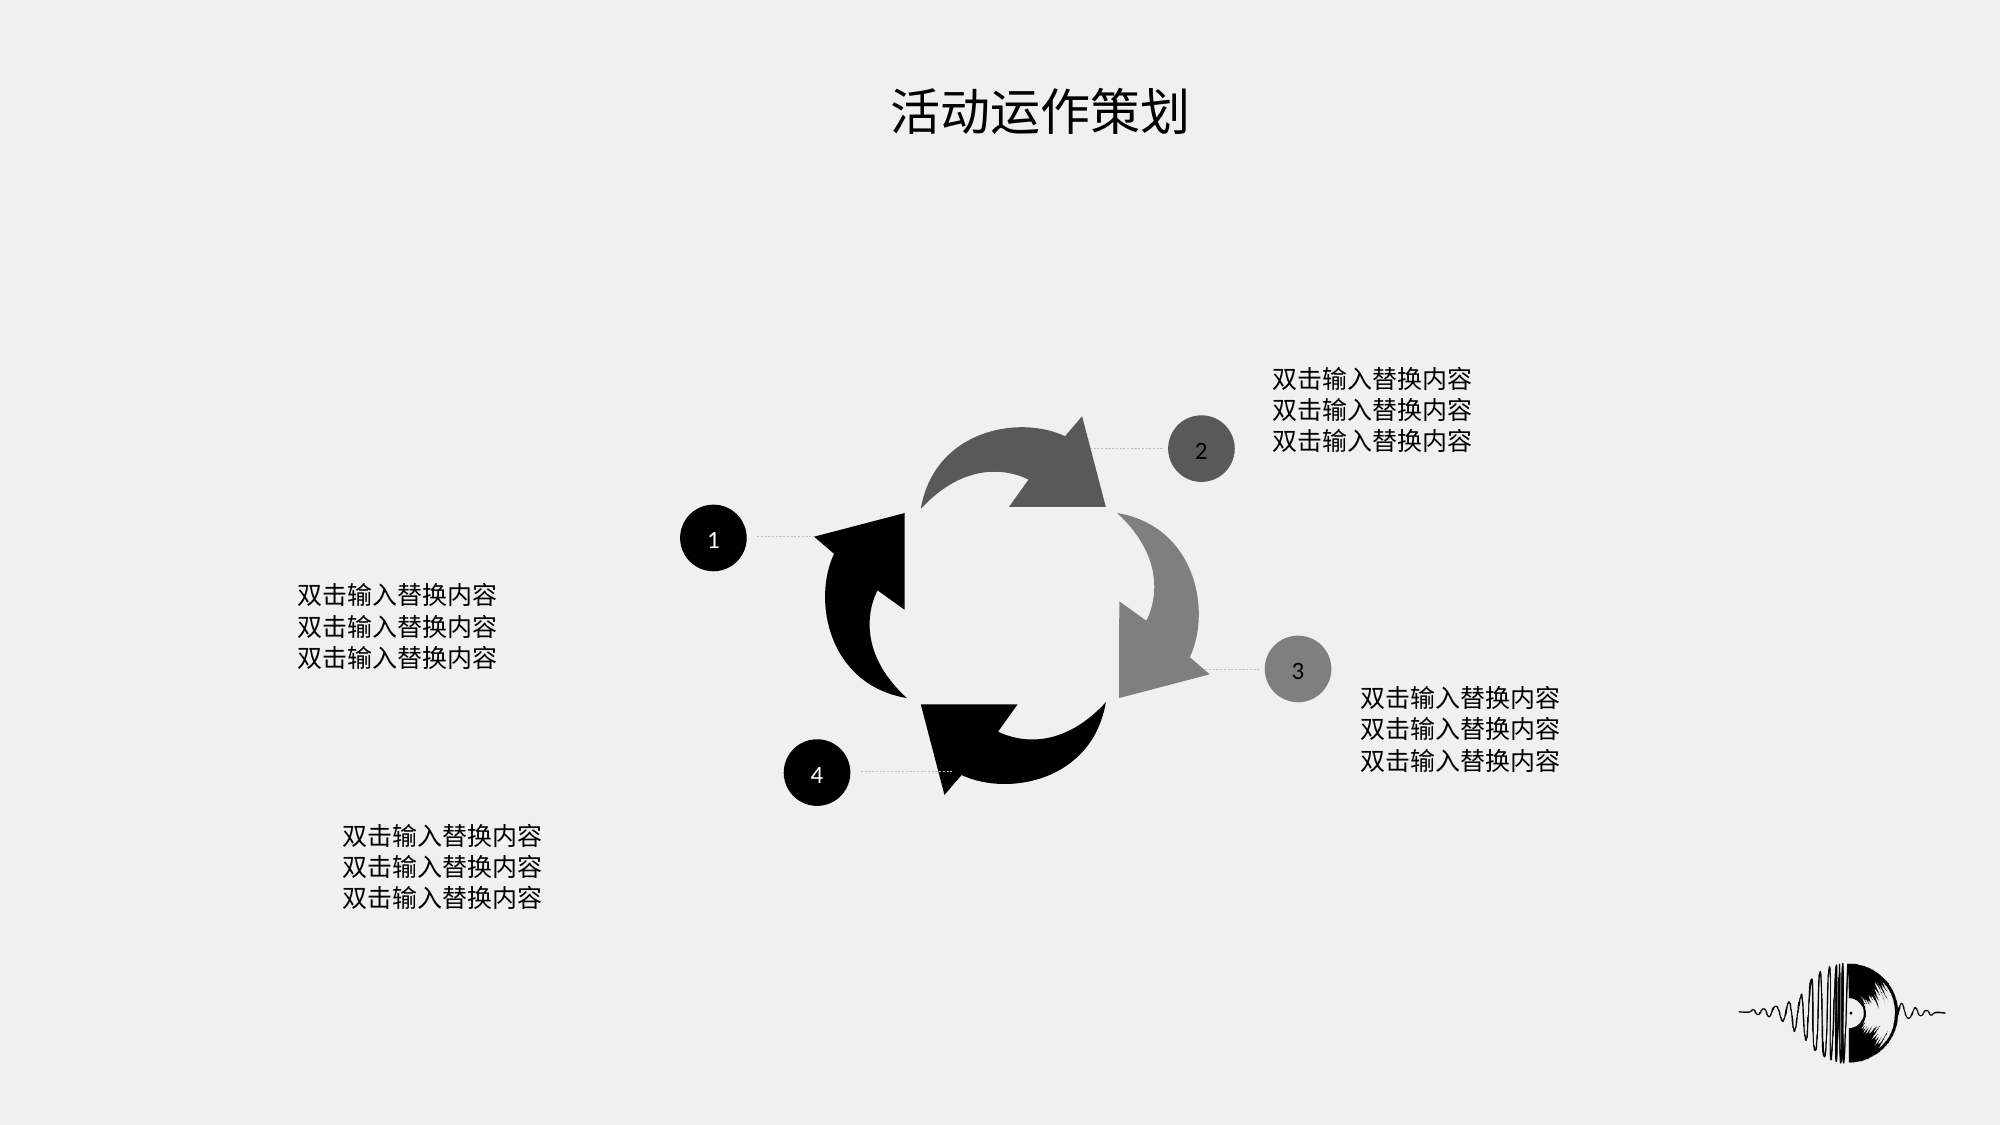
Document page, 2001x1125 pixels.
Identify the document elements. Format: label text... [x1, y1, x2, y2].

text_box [783, 702, 1106, 806]
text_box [1117, 512, 1332, 703]
picture [1722, 859, 1963, 1125]
text_box 双击输入替换内容 双击输入替换内容 双击输入替换内容 [327, 811, 558, 952]
text_box 双击输入替换内容 双击输入替换内容 双击输入替换内容 [282, 571, 513, 711]
text_box 活动运作策划 [875, 72, 1217, 148]
text_box 双击输入替换内容 双击输入替换内容 双击输入替换内容 [1345, 674, 1576, 814]
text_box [680, 504, 907, 699]
text_box 双击输入替换内容 双击输入替换内容 双击输入替换内容 [1257, 354, 1488, 495]
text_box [920, 415, 1235, 509]
